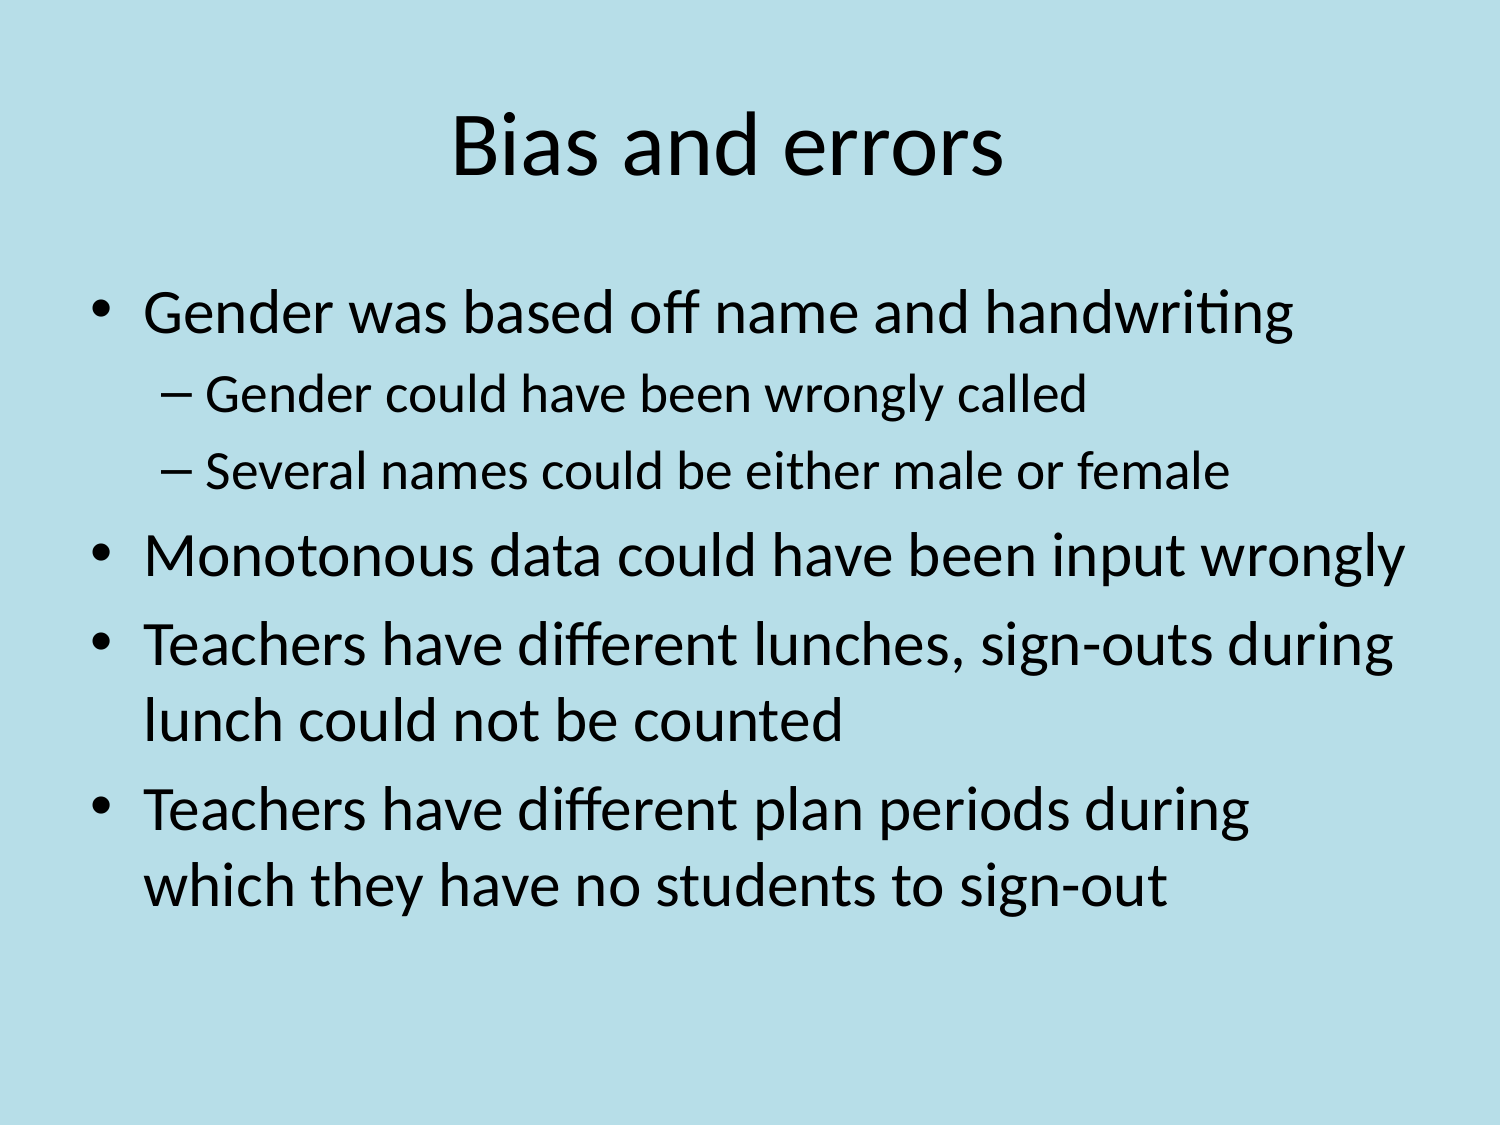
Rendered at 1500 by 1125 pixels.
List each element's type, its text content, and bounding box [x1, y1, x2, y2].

list Gender was based off name and handwriting Gender could have been wrongly called Several names could be either male or female Monotonous data could have been input wrongly Teachers have different lunches, sign-outs during lunch could not be counted Teachers have different plan periods during which they have no students to sign-out [75, 262, 1425, 1005]
title Bias and errors [75, 45, 1425, 233]
